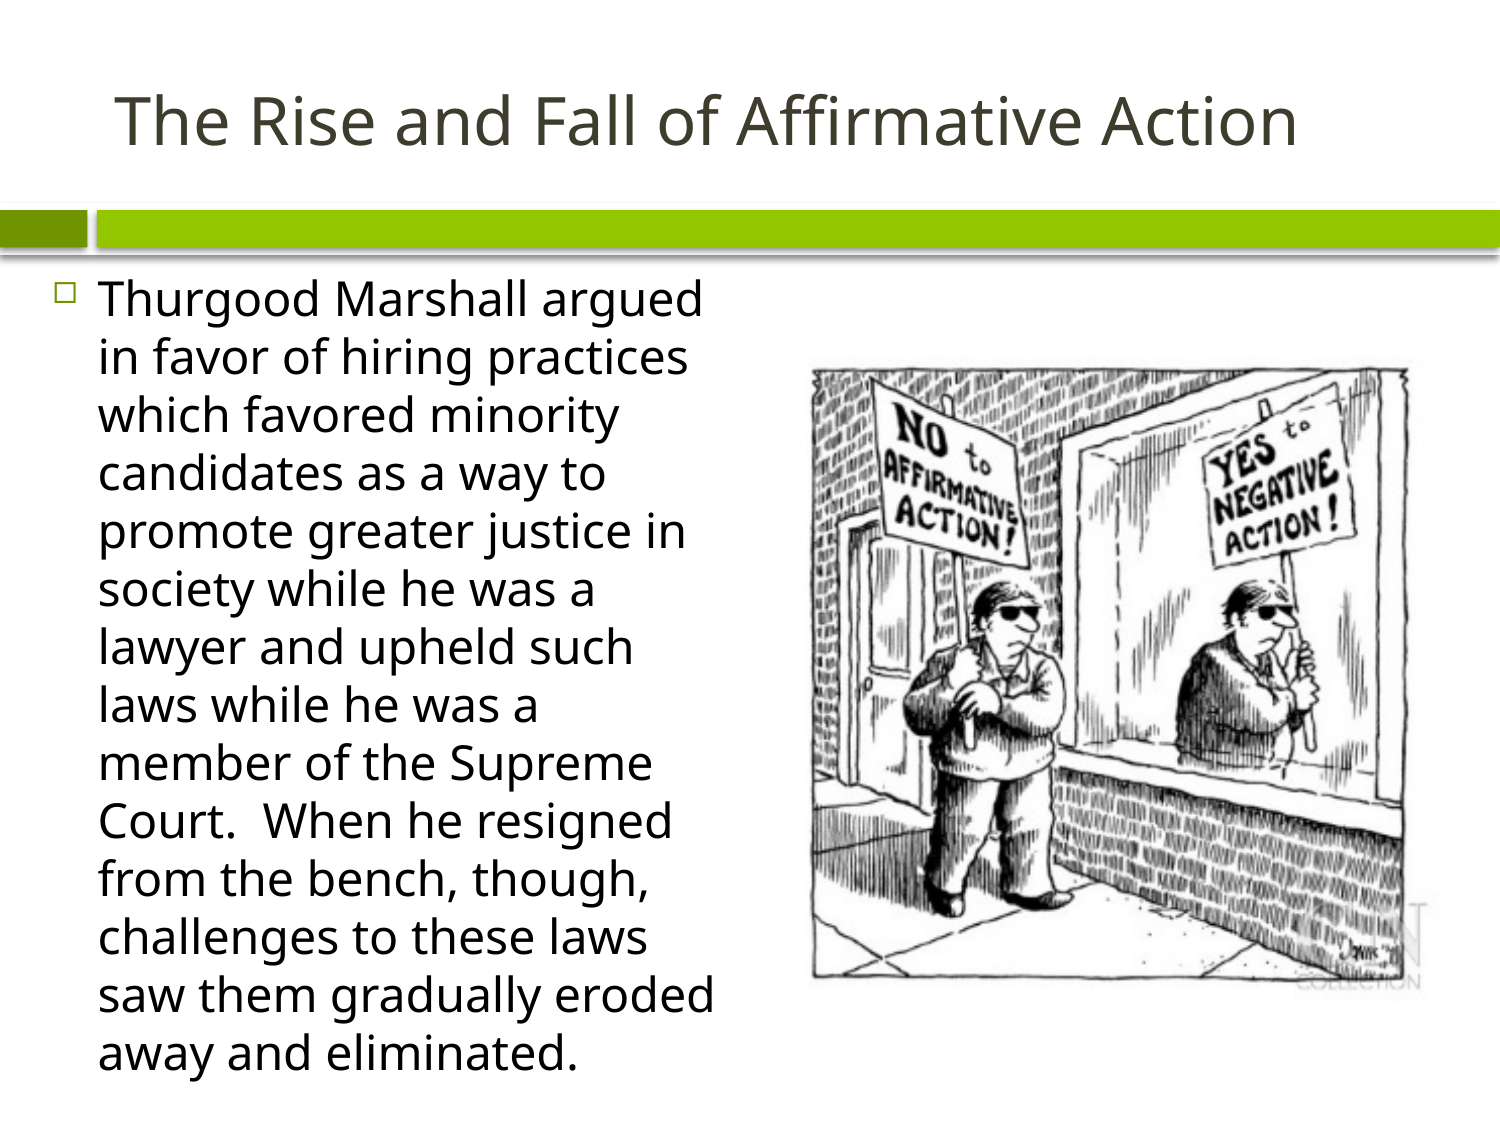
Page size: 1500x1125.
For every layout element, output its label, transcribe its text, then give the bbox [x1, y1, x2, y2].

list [762, 324, 1463, 1026]
list Thurgood Marshall argued in favor of hiring practices which favored minority candidates as a way to promote greater justice in society while he was a lawyer and upheld such laws while he was a member of the Supreme Court. When he resigned from the bench, though, challenges to these laws saw them gradually eroded away and eliminated. [37, 260, 738, 1088]
title The Rise and Fall of Affirmative Action [99, 37, 1438, 200]
